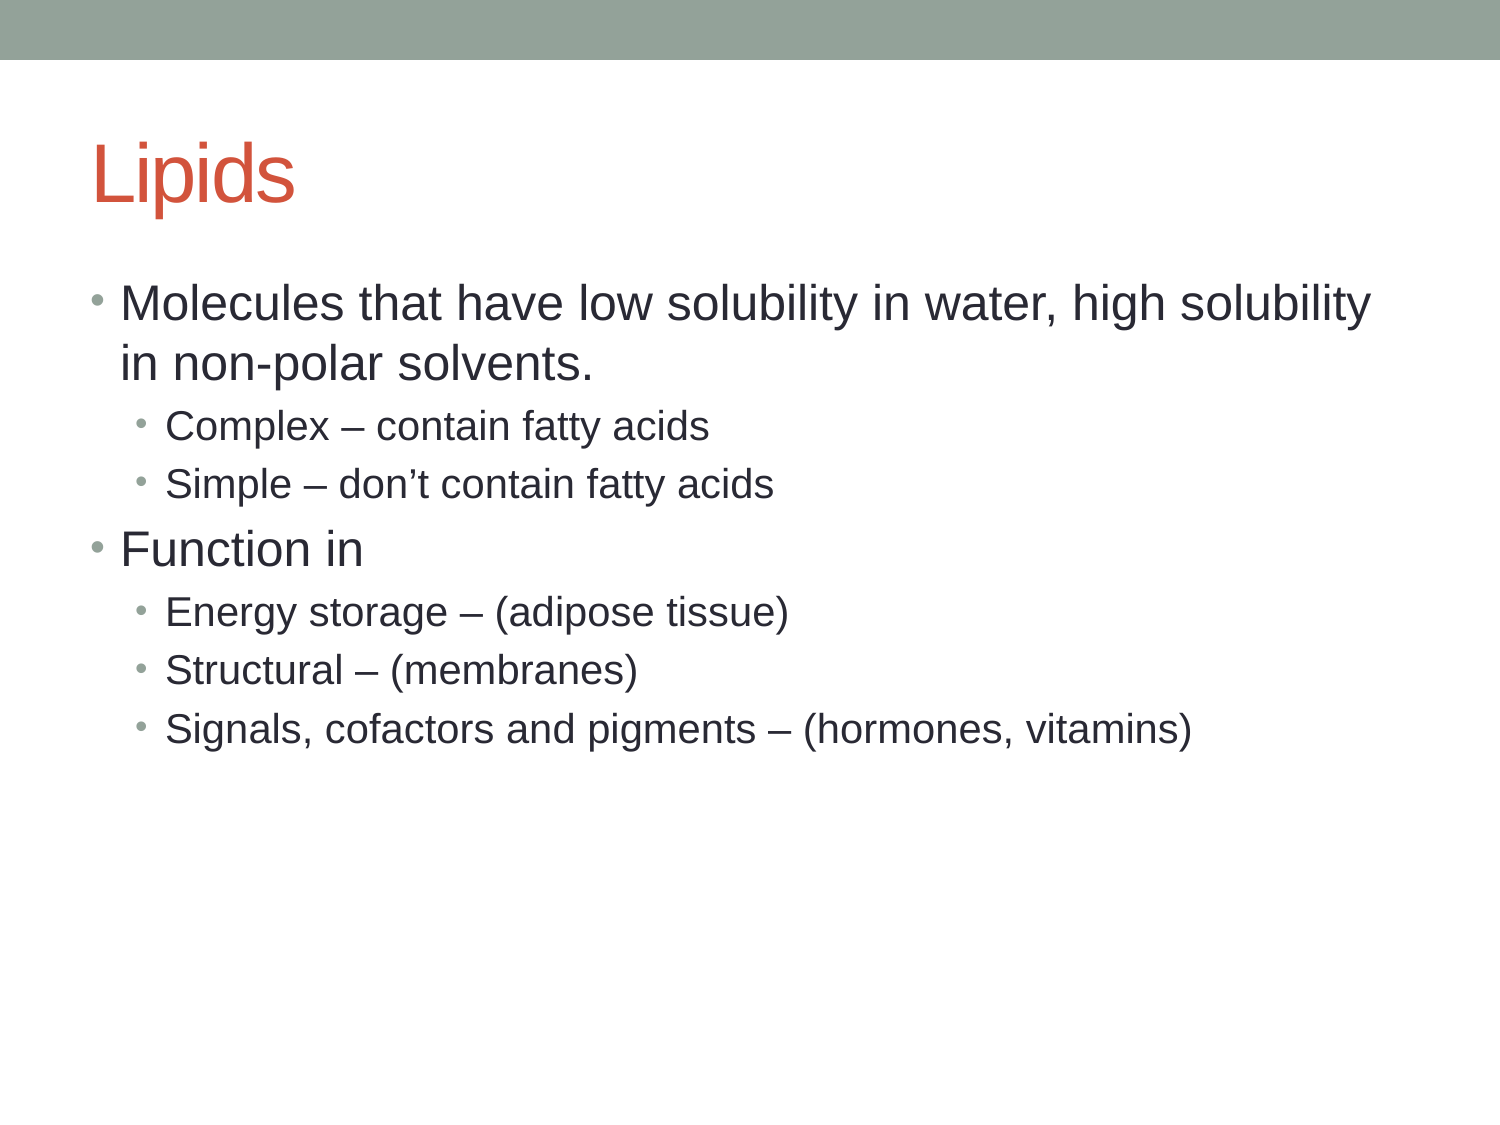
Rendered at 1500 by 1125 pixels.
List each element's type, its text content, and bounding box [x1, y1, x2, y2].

list Molecules that have low solubility in water, high solubility in non-polar solvents. Complex – contain fatty acids Simple – don’t contain fatty acids Function in Energy storage – (adipose tissue) Structural – (membranes) Signals, cofactors and pigments – (hormones, vitamins) [75, 262, 1425, 1063]
title Lipids [75, 87, 1425, 250]
